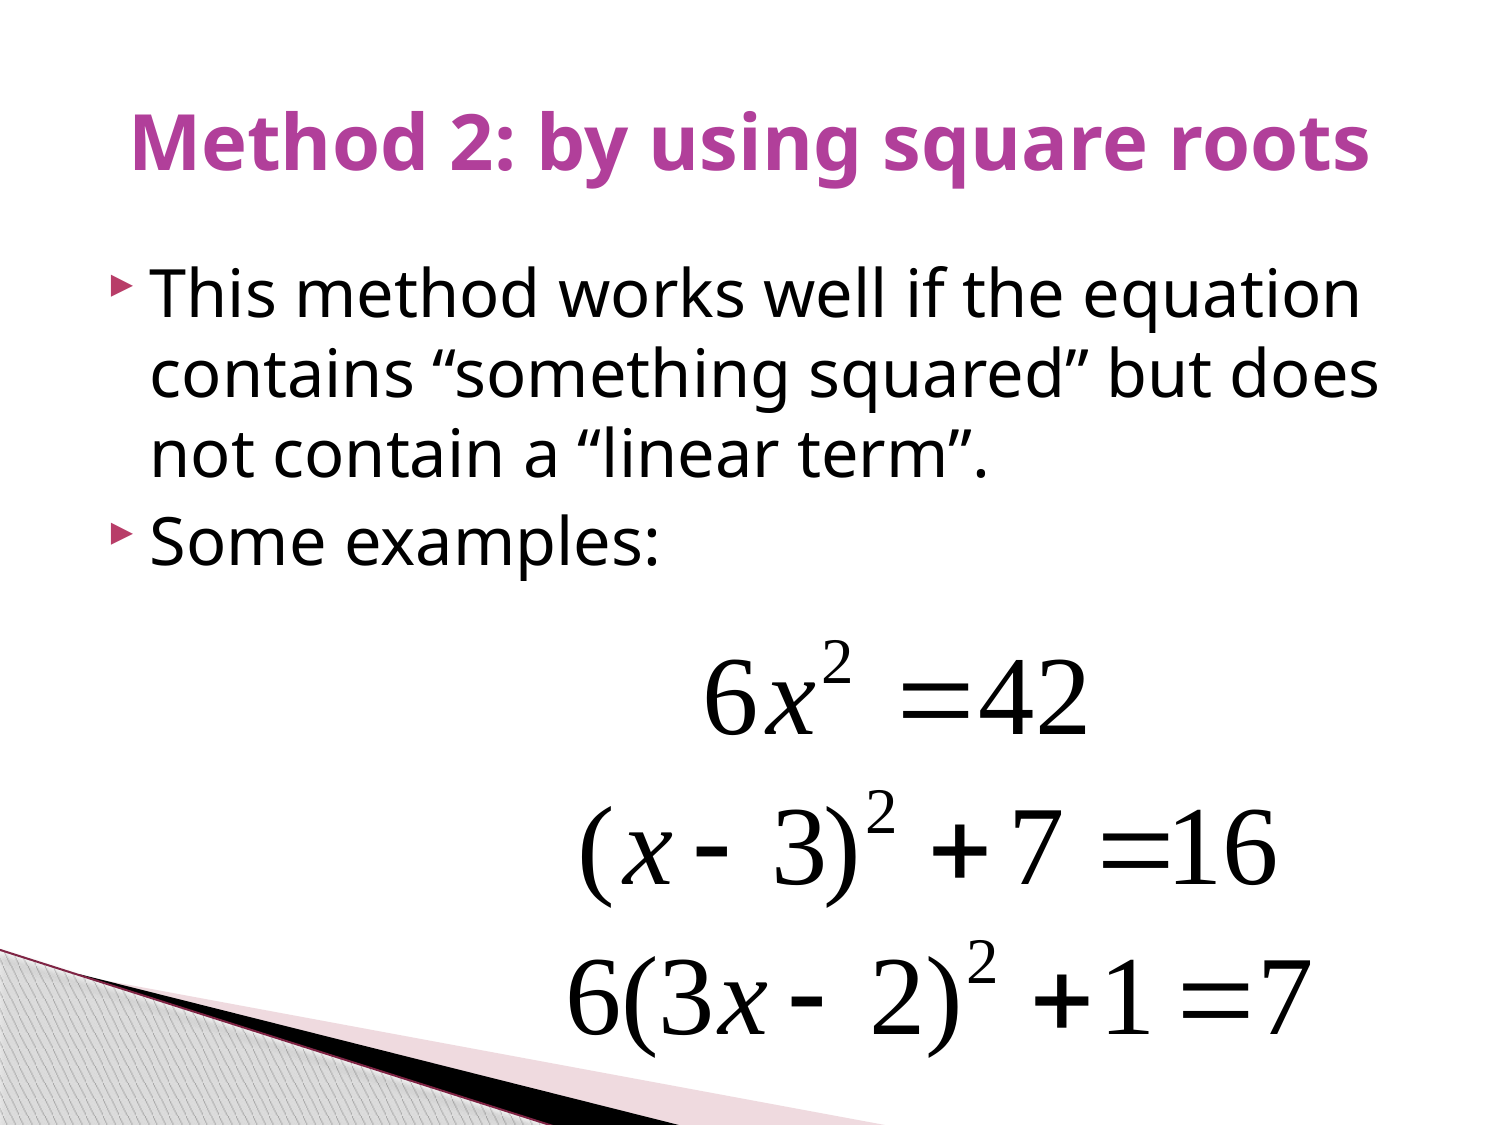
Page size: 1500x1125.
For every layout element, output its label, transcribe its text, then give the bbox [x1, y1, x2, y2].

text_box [562, 762, 1294, 912]
list This method works well if the equation contains “something squared” but does not contain a “linear term”. Some examples: [75, 243, 1425, 986]
title Method 2: by using square roots [75, 45, 1425, 233]
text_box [687, 612, 1110, 762]
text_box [549, 912, 1338, 1082]
